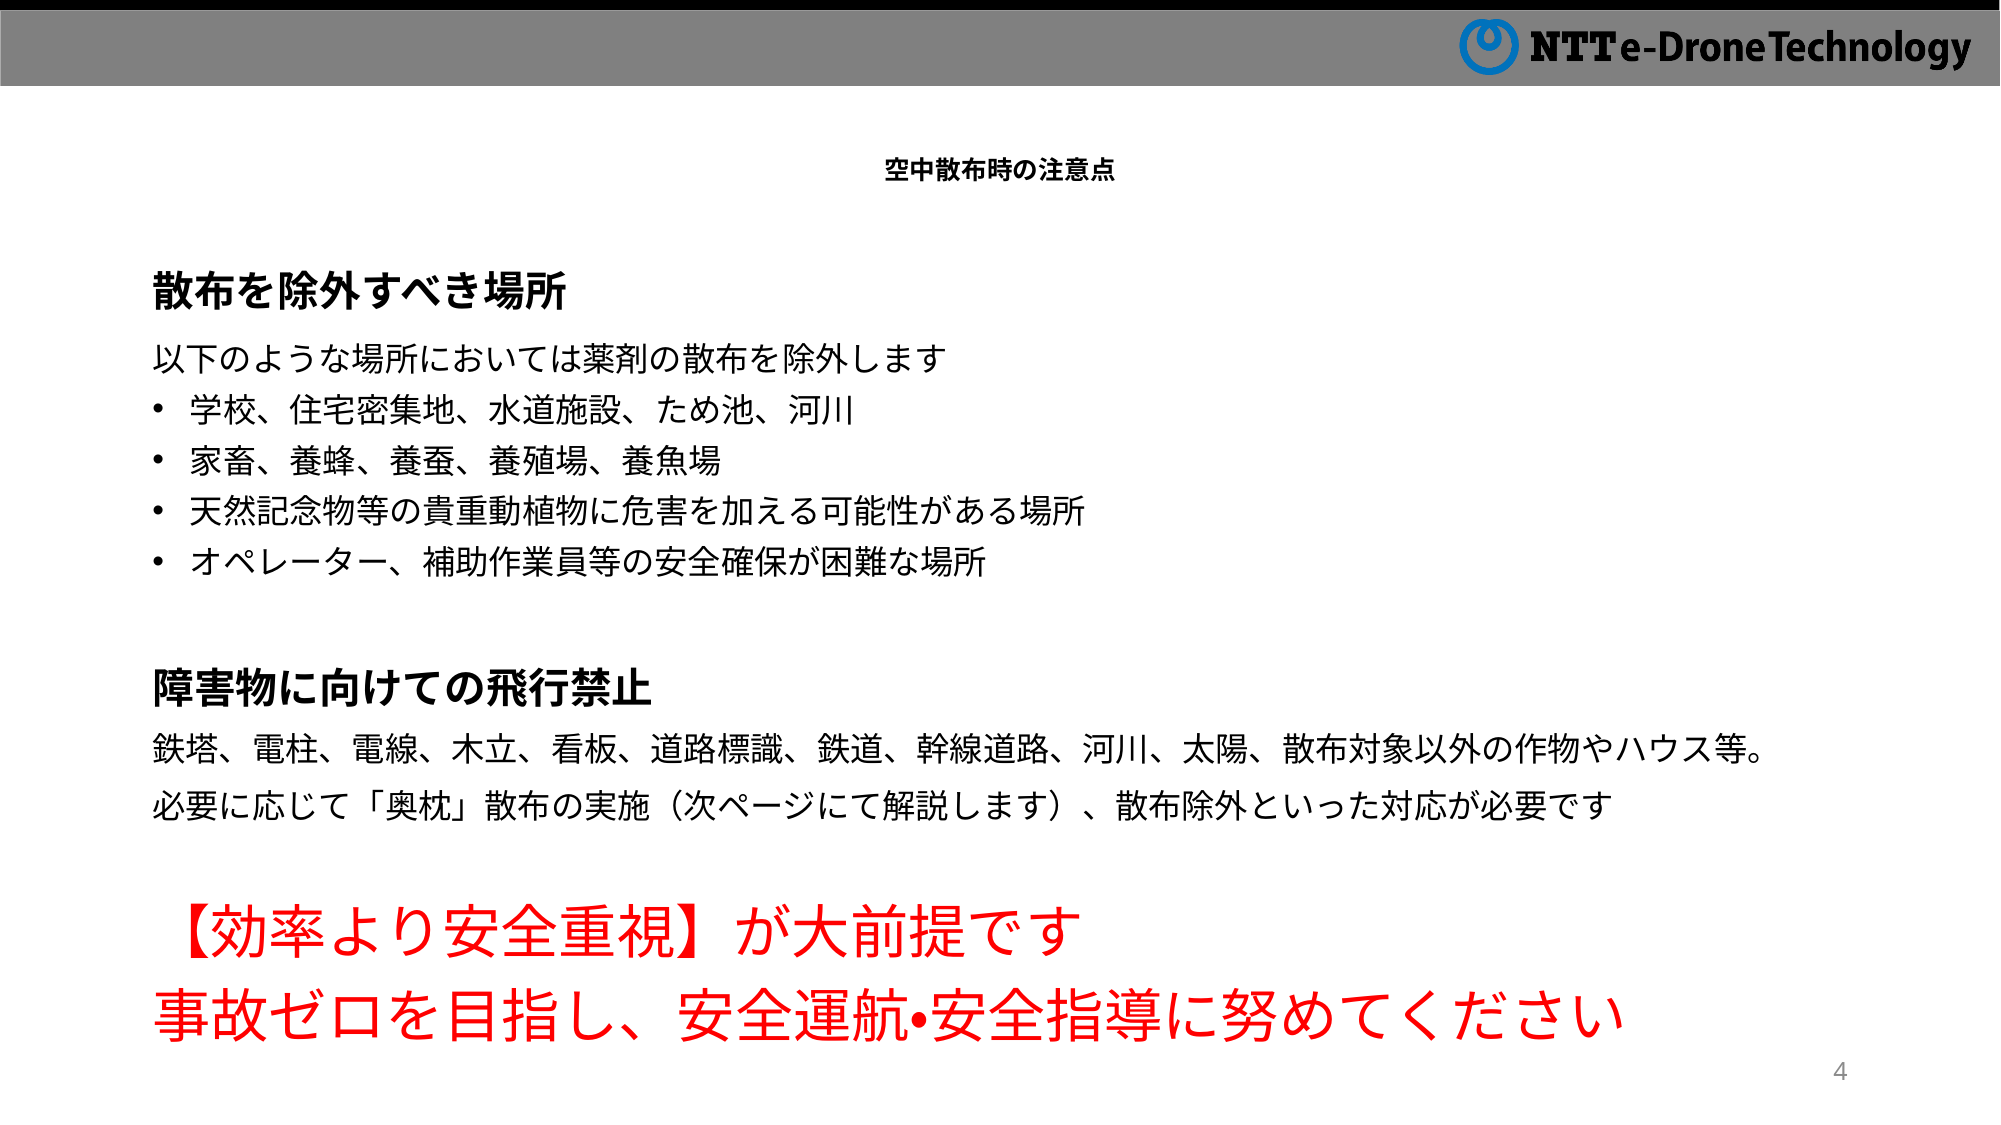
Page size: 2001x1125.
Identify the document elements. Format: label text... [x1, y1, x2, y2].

picture [1430, 0, 2000, 96]
list 散布を除外すべき場所 以下のような場所においては薬剤の散布を除外します 学校、住宅密集地、水道施設、ため池、河川 家畜、養蜂、養蚕、養殖場、養魚場 天然記念物等の貴重動植物に危害を加える可能性がある場所 オペレーター、補助作業員等の安全確保が困難な場所 障害物に向けての飛行禁止 鉄塔、電柱、電線、木立、看板、道路標識、鉄道、幹線道路、河川、太陽、散布対象以外の作物やハウス等。 必要に応じて「奥枕」散布の実施（次ページにて解説します）、散布除外といった対応が必要です 【効率より安全重視】が大前提です 事故ゼロを目指し、安全運航・安全指導に努めてください [137, 269, 1863, 1115]
text_box [0, 0, 1430, 11]
slide_number 4 [1412, 1042, 1863, 1103]
text_box [0, 11, 1430, 87]
title 空中散布時の注意点 [137, 149, 1863, 225]
